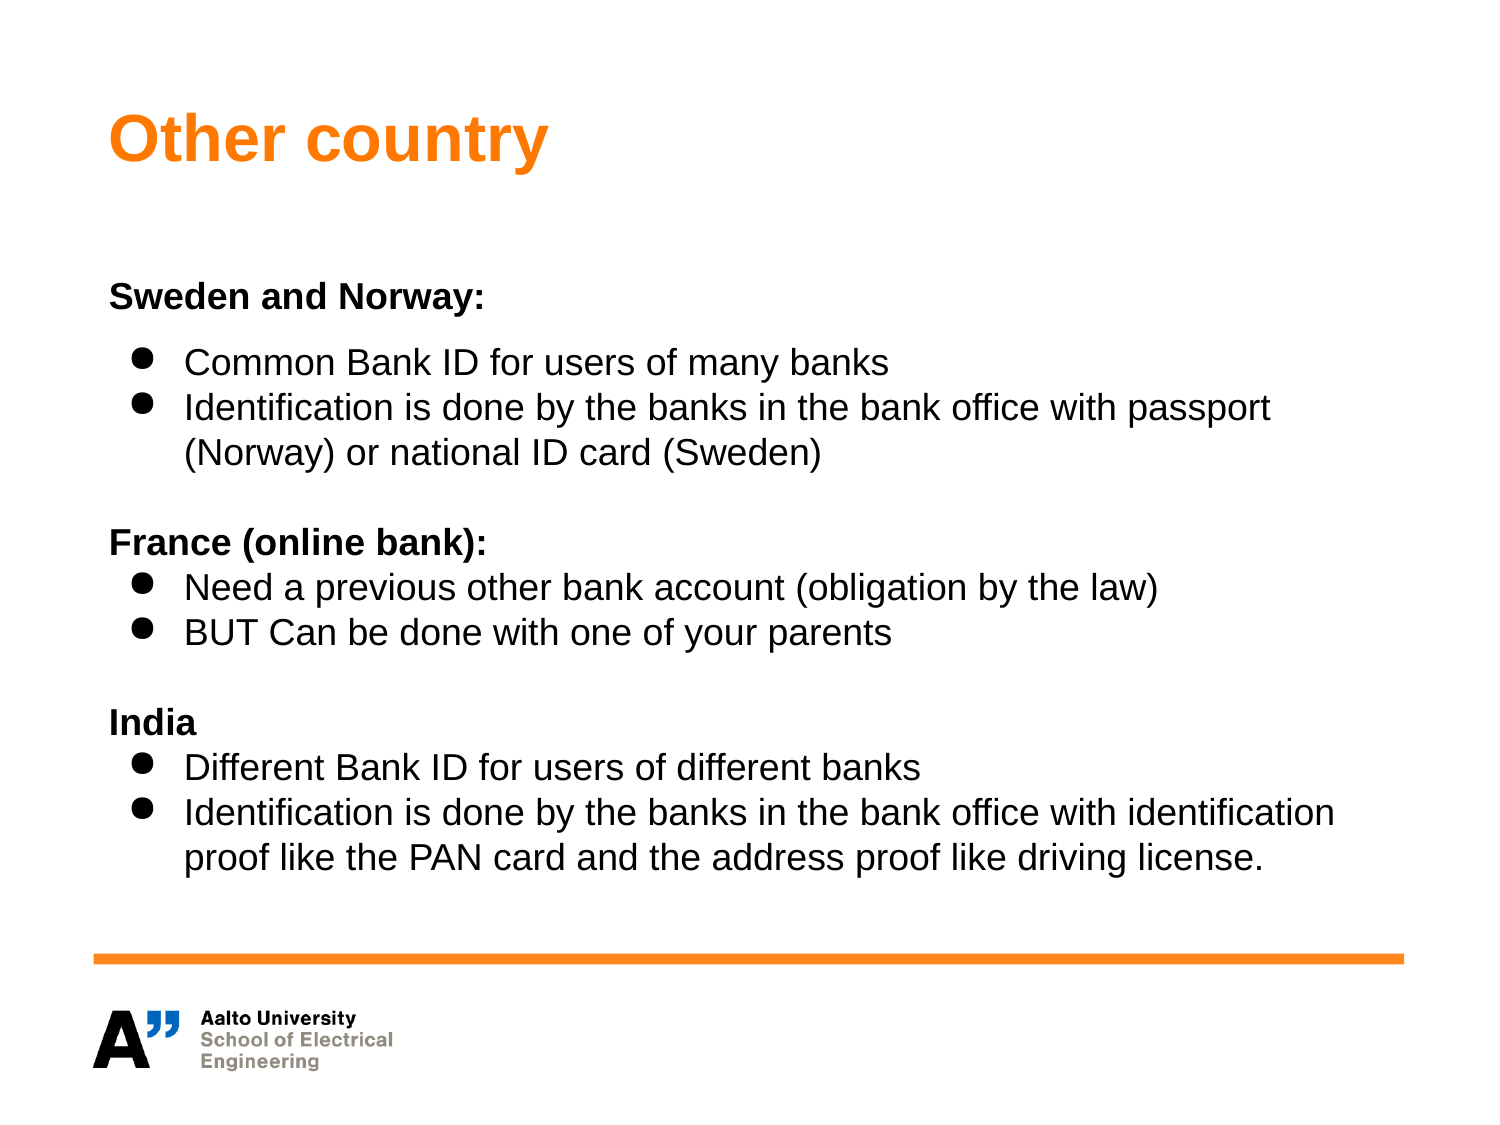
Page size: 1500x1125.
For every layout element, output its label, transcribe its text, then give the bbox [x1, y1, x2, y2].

title Other country [94, 80, 1405, 257]
picture [35, 953, 449, 1125]
text_box Sweden and Norway: Common Bank ID for users of many banks Identification is done by the banks in the bank office with passport (Norway) or national ID card (Sweden) France (online bank): Need a previous other bank account (obligation by the law) BUT Can be done with one of your parents India Different Bank ID for users of different banks Identification is done by the banks in the bank office with identification proof like the PAN card and the address proof like driving license. [93, 257, 1405, 856]
